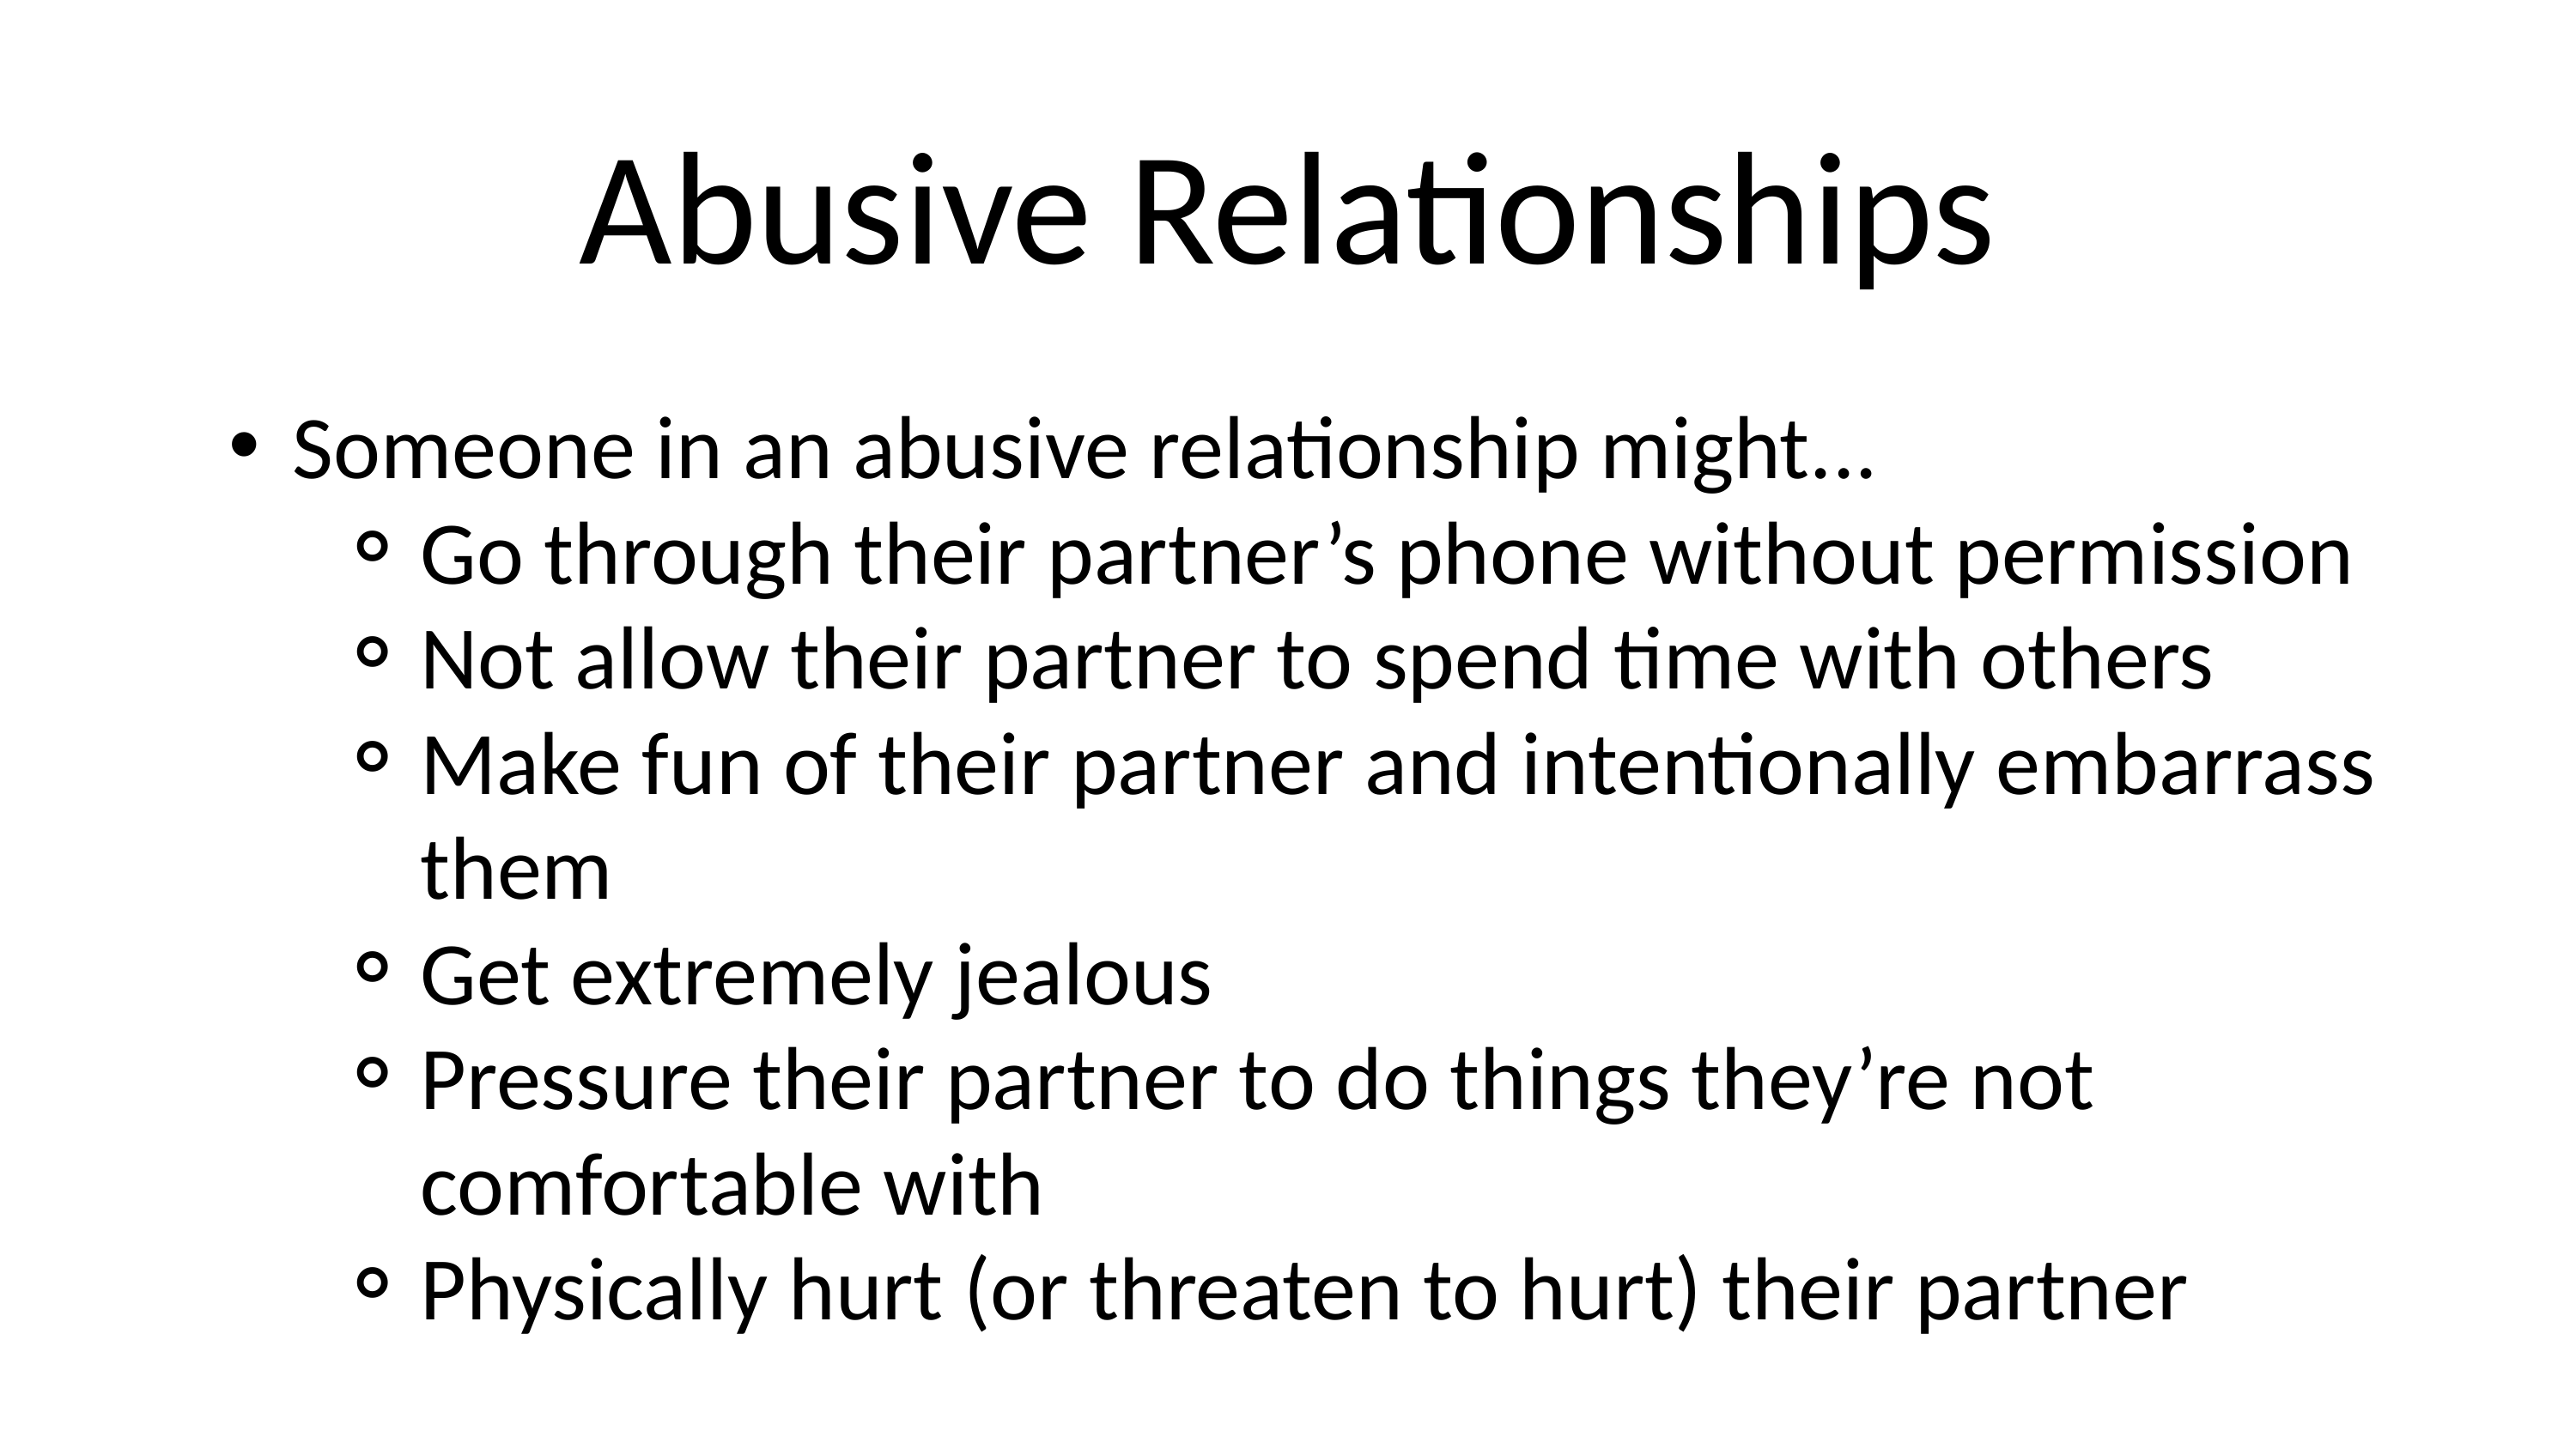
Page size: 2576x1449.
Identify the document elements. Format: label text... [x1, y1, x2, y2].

text_box Someone in an abusive relationship might... Go through their partner’s phone without permission Not allow their partner to spend time with others Make fun of their partner and intentionally embarrass them Get extremely jealous Pressure their partner to do things they’re not comfortable with Physically hurt (or threaten to hurt) their partner [165, 391, 2411, 1338]
text_box Abusive Relationships [290, 103, 2286, 297]
